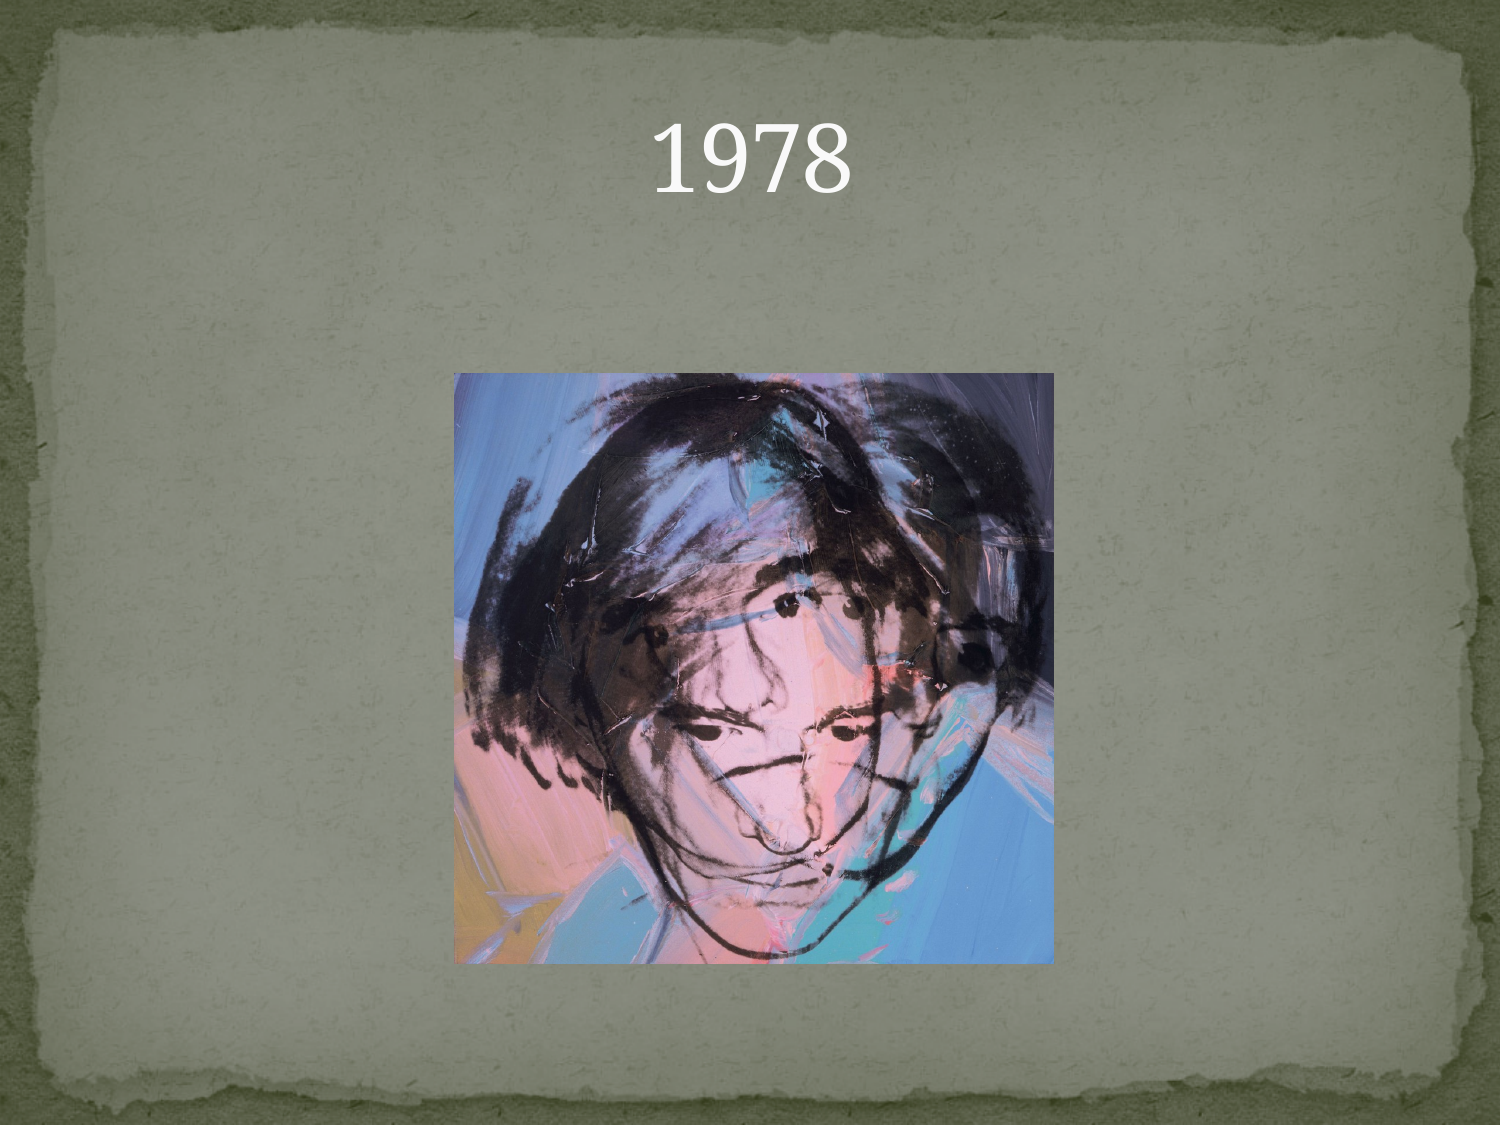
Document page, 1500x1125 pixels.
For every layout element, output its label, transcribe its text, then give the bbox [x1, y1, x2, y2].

title 1978 [76, 89, 1427, 290]
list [457, 376, 1053, 963]
